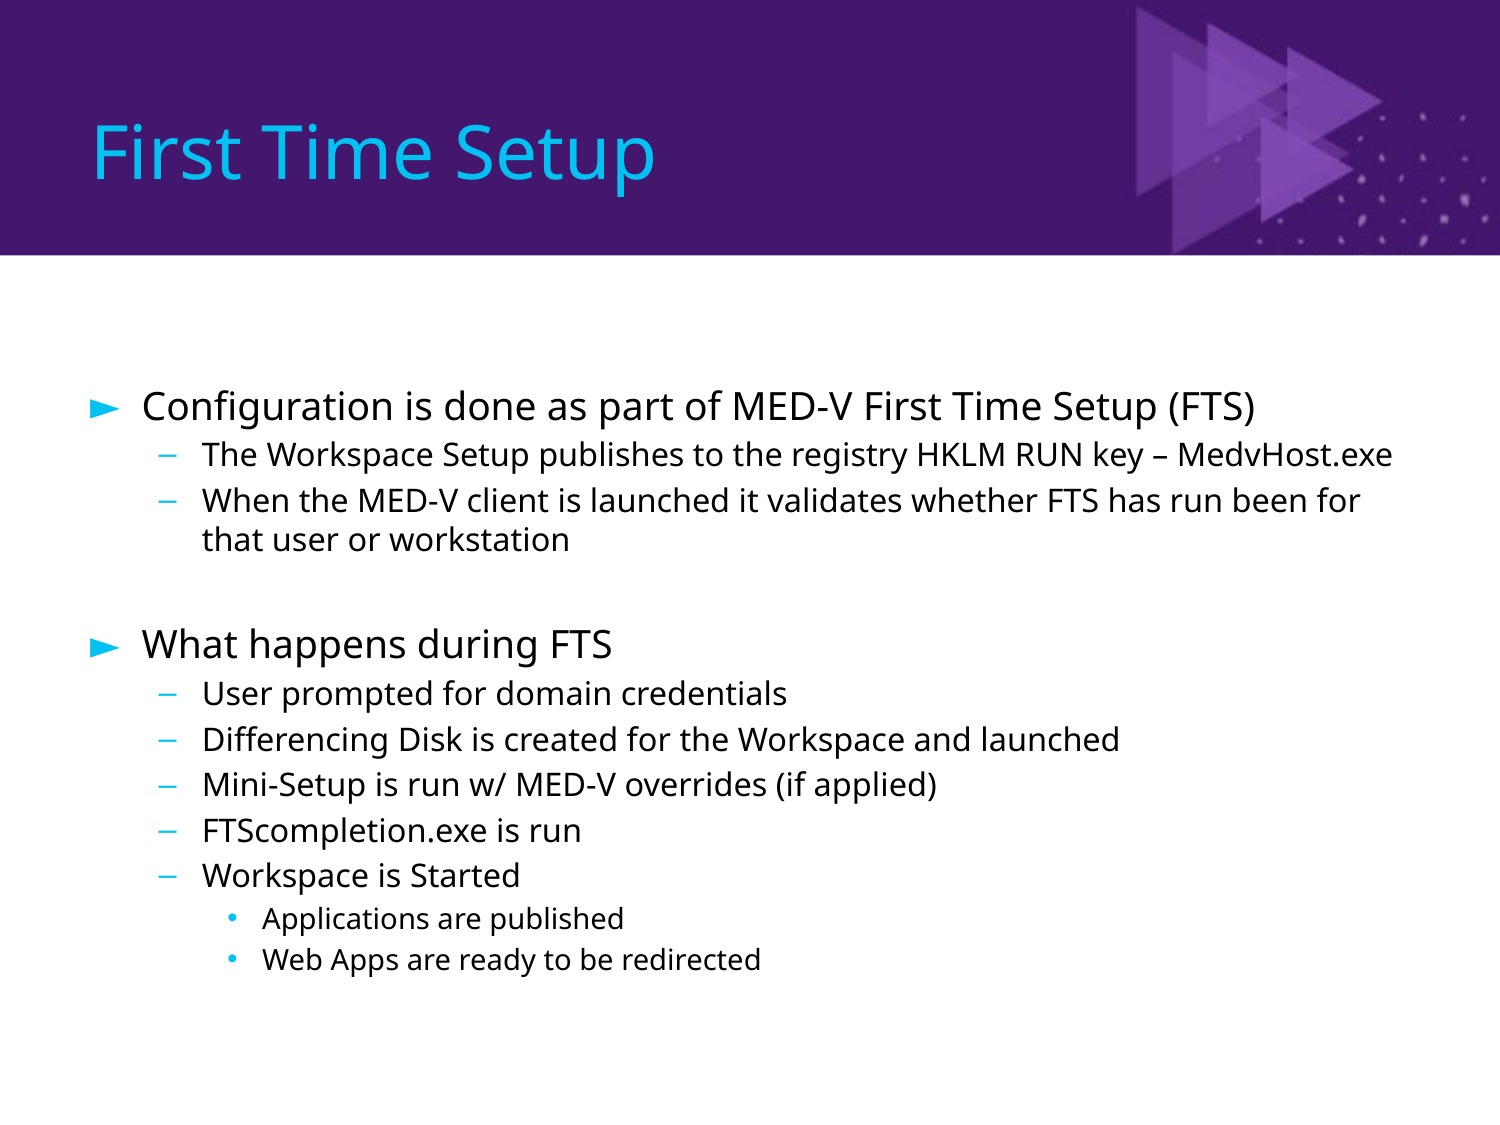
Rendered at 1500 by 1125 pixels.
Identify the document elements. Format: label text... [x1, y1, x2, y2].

list Configuration is done as part of MED-V First Time Setup (FTS) The Workspace Setup publishes to the registry HKLM RUN key – MedvHost.exe When the MED-V client is launched it validates whether FTS has run been for that user or workstation What happens during FTS User prompted for domain credentials Differencing Disk is created for the Workspace and launched Mini-Setup is run w/ MED-V overrides (if applied) FTScompletion.exe is run Workspace is Started Applications are published Web Apps are ready to be redirected [75, 373, 1425, 1005]
title First Time Setup [75, 56, 1425, 244]
picture [0, 0, 1500, 255]
